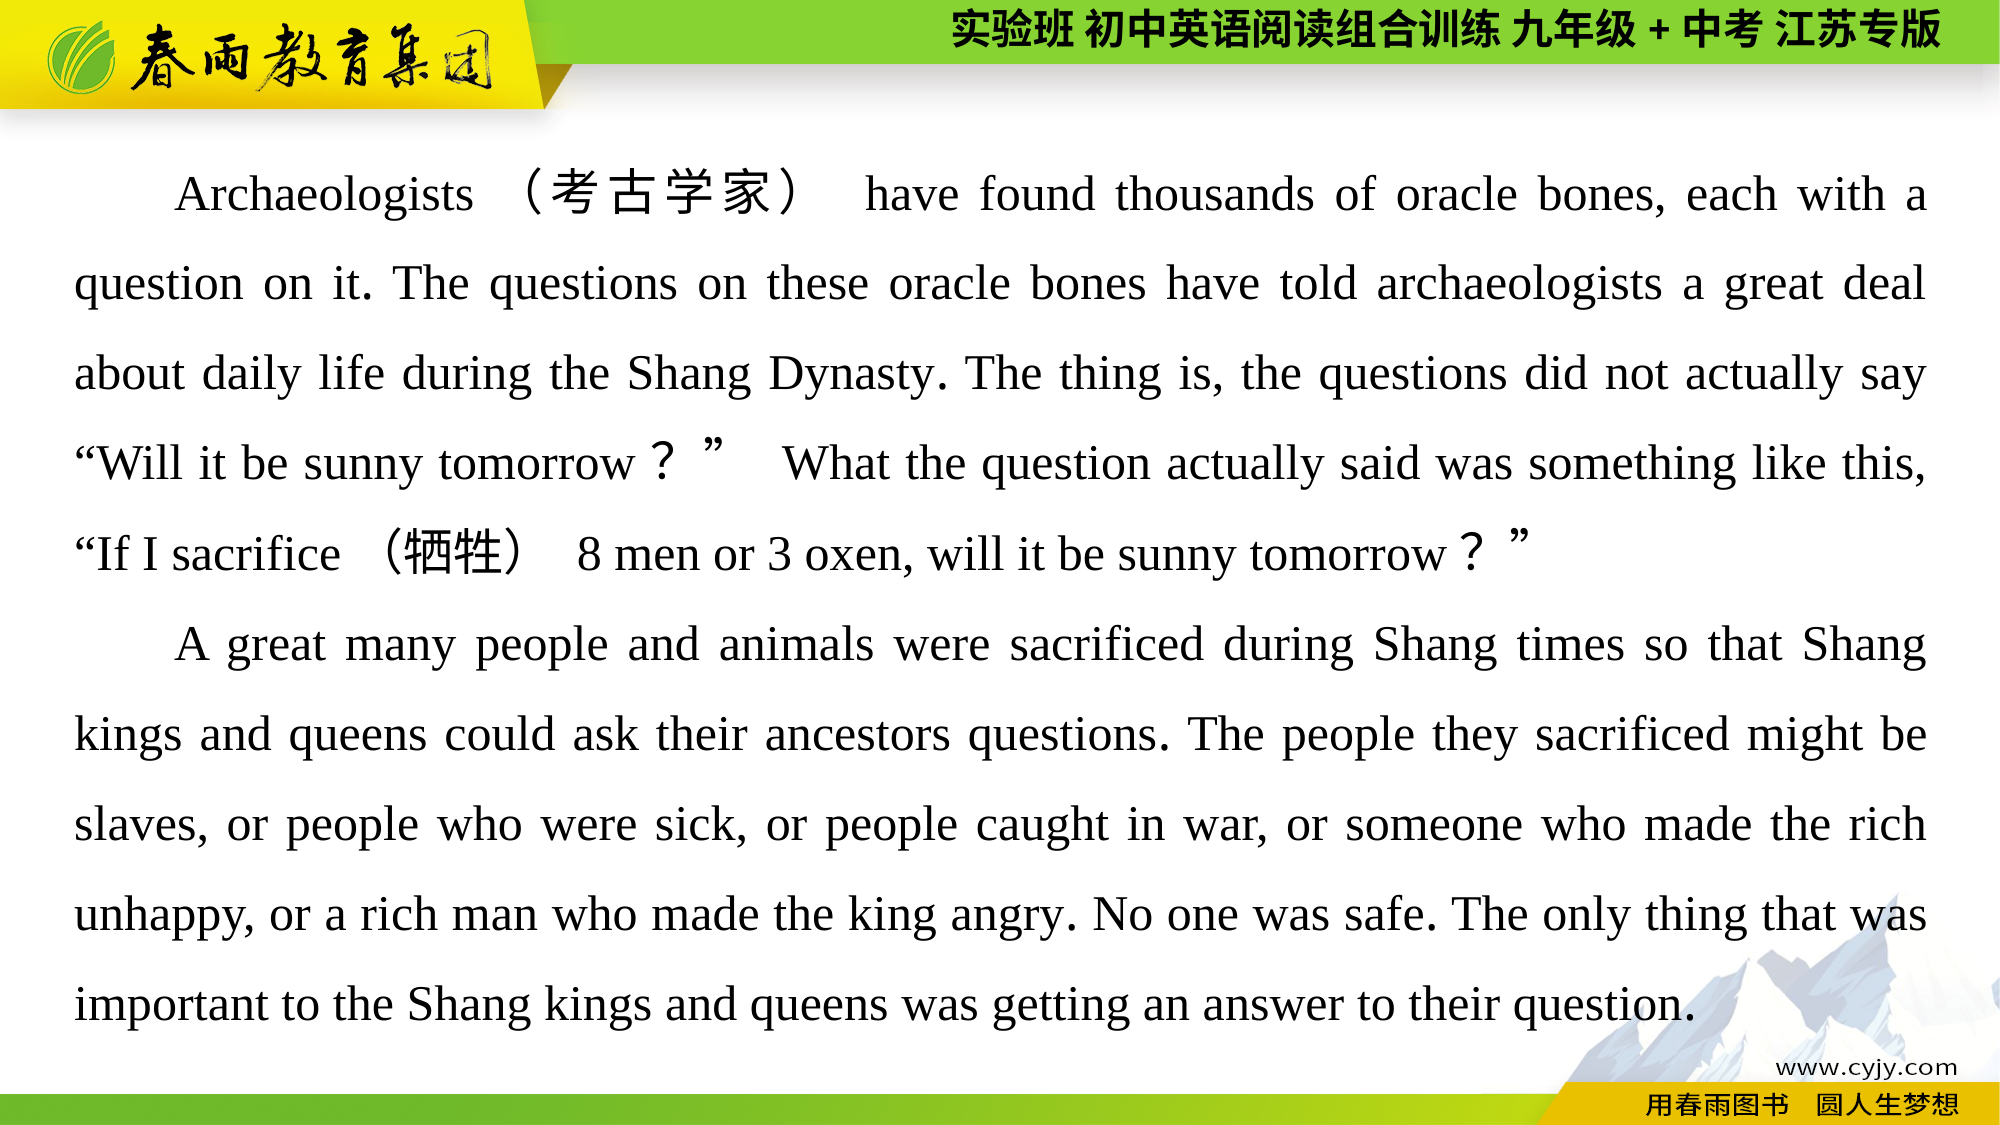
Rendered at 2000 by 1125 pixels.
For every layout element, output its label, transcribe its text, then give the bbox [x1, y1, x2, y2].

picture [0, 0, 2000, 1125]
list Archaeologists（考古学家） have found thousands of oracle bones, each with a question on it. The questions on these oracle bones have told archaeologists a great deal about daily life during the Shang Dynasty. The thing is, the questions did not actually say “Will it be sunny tomorrow？” What the question actually said was something like this, “If I sacrifice（牺牲） 8 men or 3 oxen, will it be sunny tomorrow？” A great many people and animals were sacrificed during Shang times so that Shang kings and queens could ask their ancestors questions. The people they sacrificed might be slaves, or people who were sick, or people caught in war, or someone who made the rich unhappy, or a rich man who made the king angry. No one was safe. The only thing that was important to the Shang kings and queens was getting an answer to their question. [59, 122, 1944, 1035]
